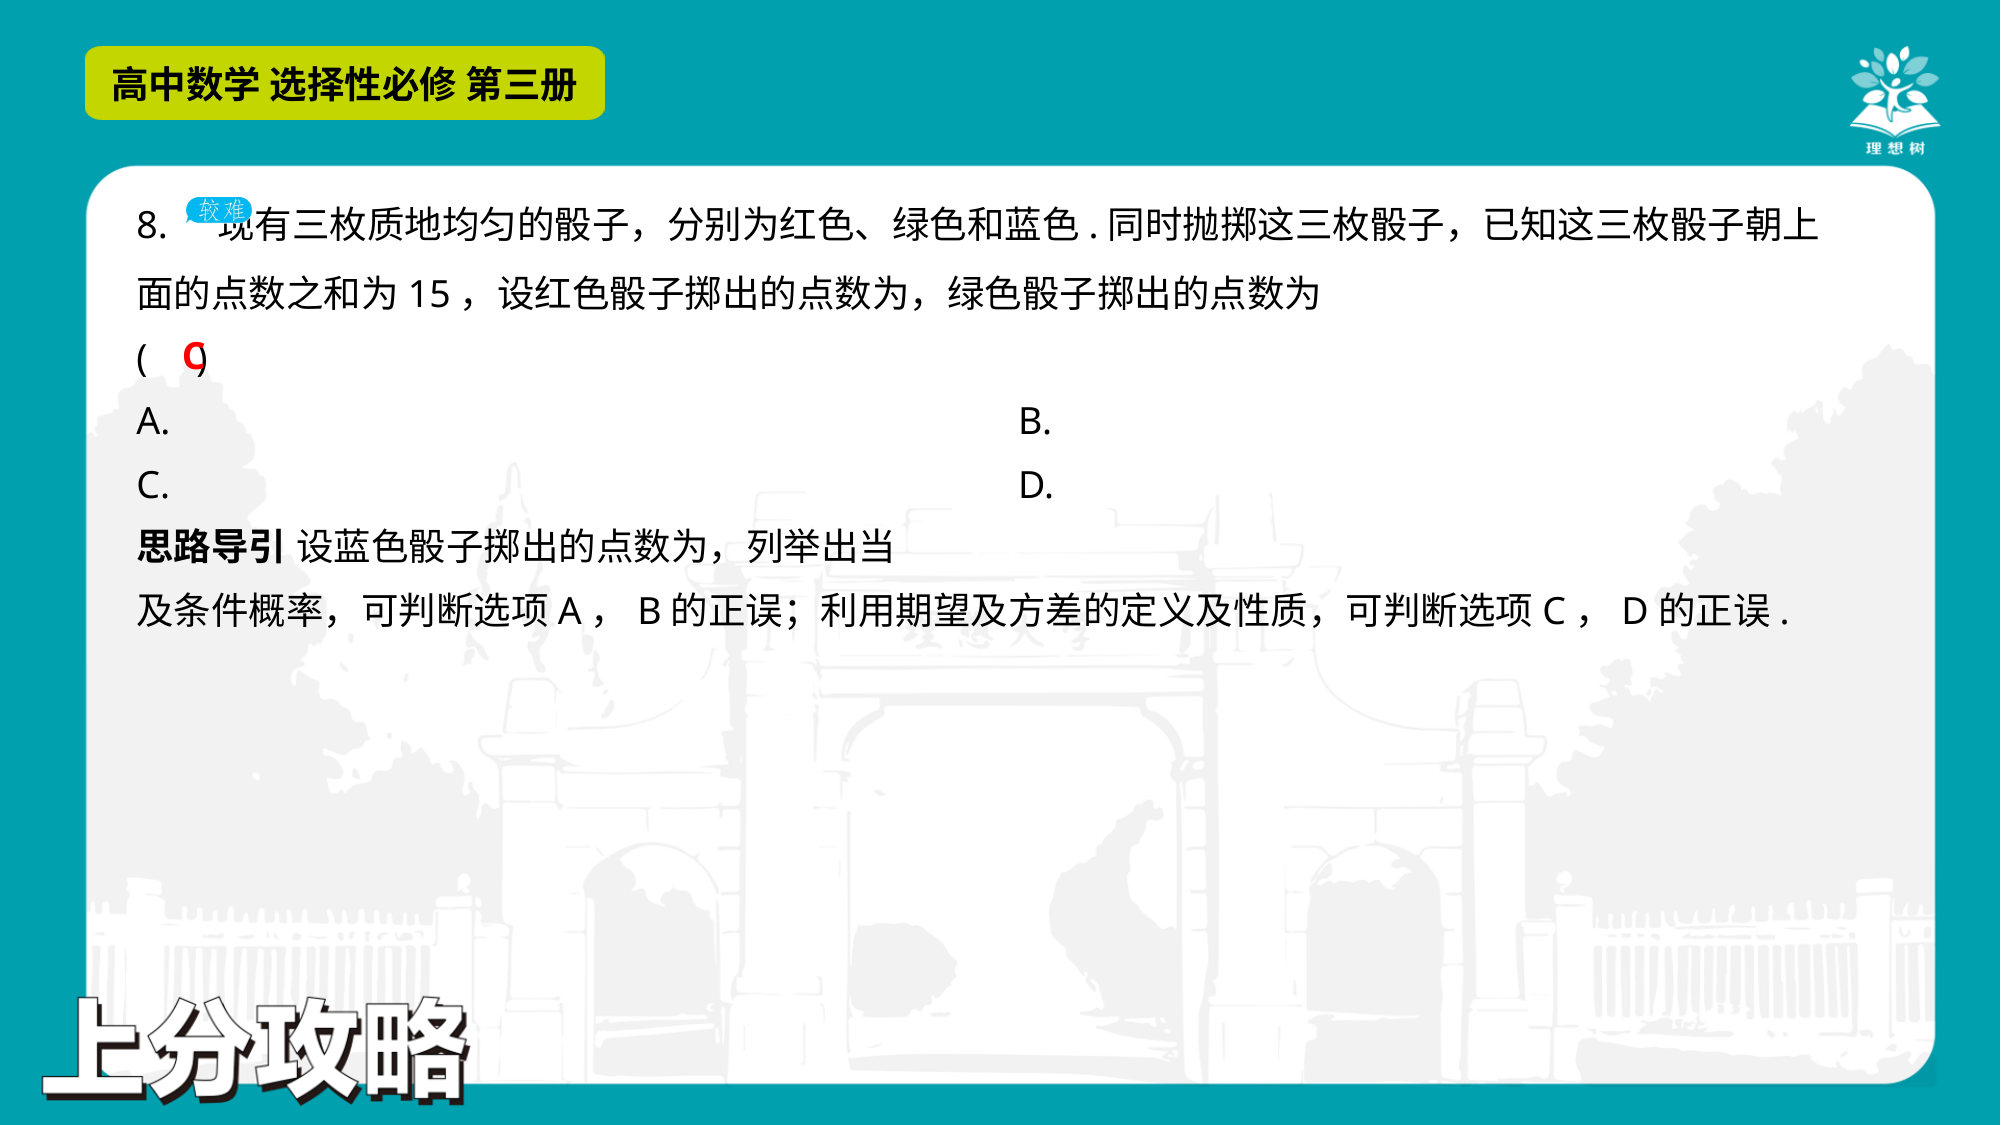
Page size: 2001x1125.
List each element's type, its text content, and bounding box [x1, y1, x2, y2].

text_box C [166, 312, 221, 371]
picture [0, 0, 2000, 1125]
